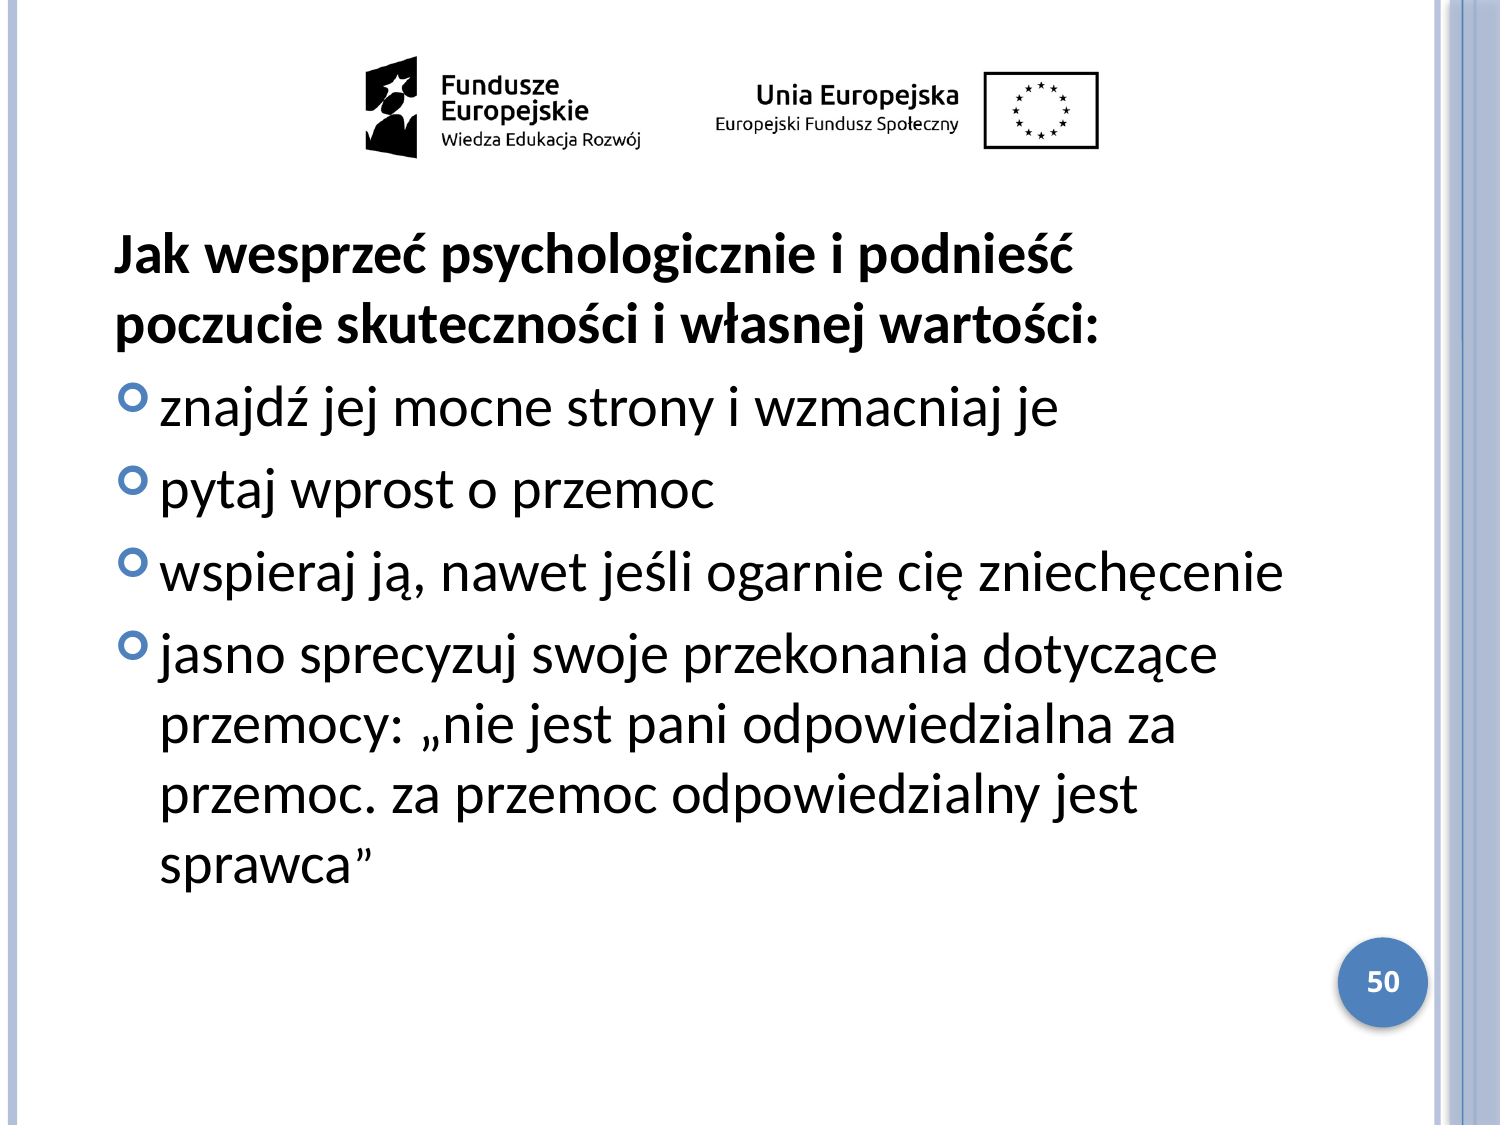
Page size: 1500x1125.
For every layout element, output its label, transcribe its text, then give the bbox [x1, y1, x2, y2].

picture [340, 30, 1124, 184]
slide_number 50 [1333, 940, 1434, 1027]
list Jak wesprzeć psychologicznie i podnieść poczucie skuteczności i własnej wartości: znajdź jej mocne strony i wzmacniaj je pytaj wprost o przemoc wspieraj ją, nawet jeśli ogarnie cię zniechęcenie jasno sprecyzuj swoje przekonania dotyczące przemocy: „nie jest pani odpowiedzialna za przemoc. za przemoc odpowiedzialny jest sprawca” [100, 208, 1300, 1062]
